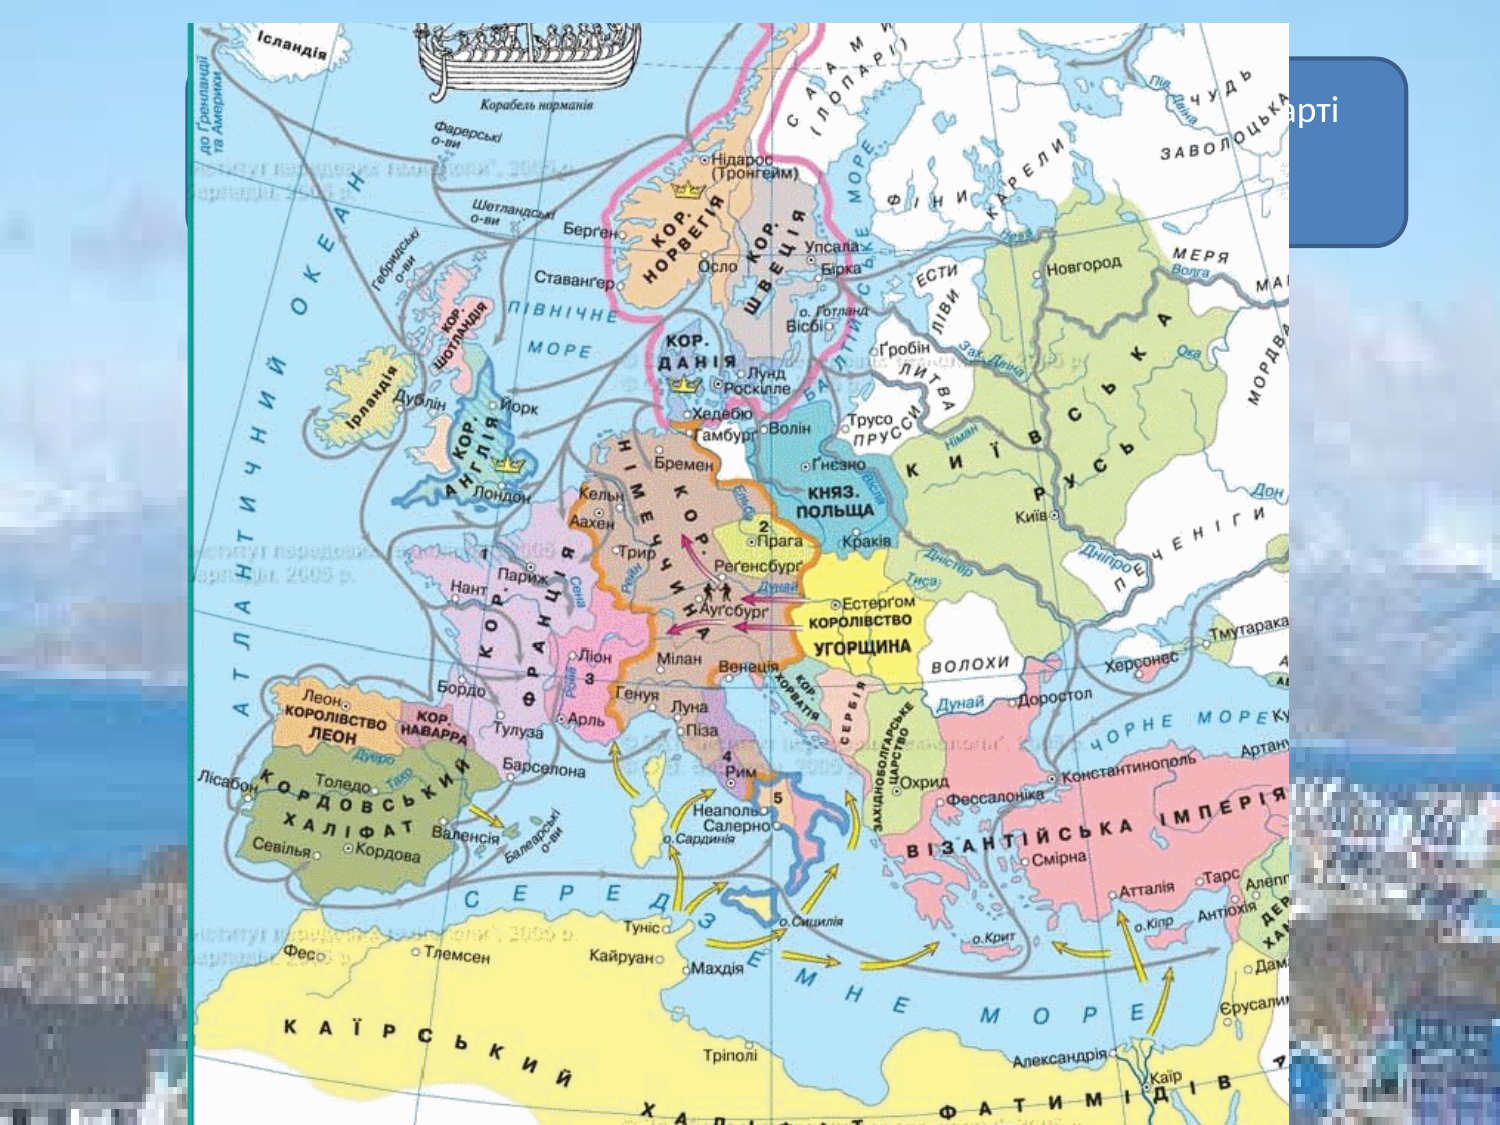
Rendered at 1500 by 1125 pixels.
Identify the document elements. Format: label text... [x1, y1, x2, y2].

text_box 5. Коли була укладена Кальмарська унія? (1397 р.) Покажіть на карті країни, що її уклали? (Данія, Норвегія, Швеція) [1292, 56, 1409, 249]
picture [187, 23, 1290, 1125]
table_cell [0, 0, 1500, 1125]
